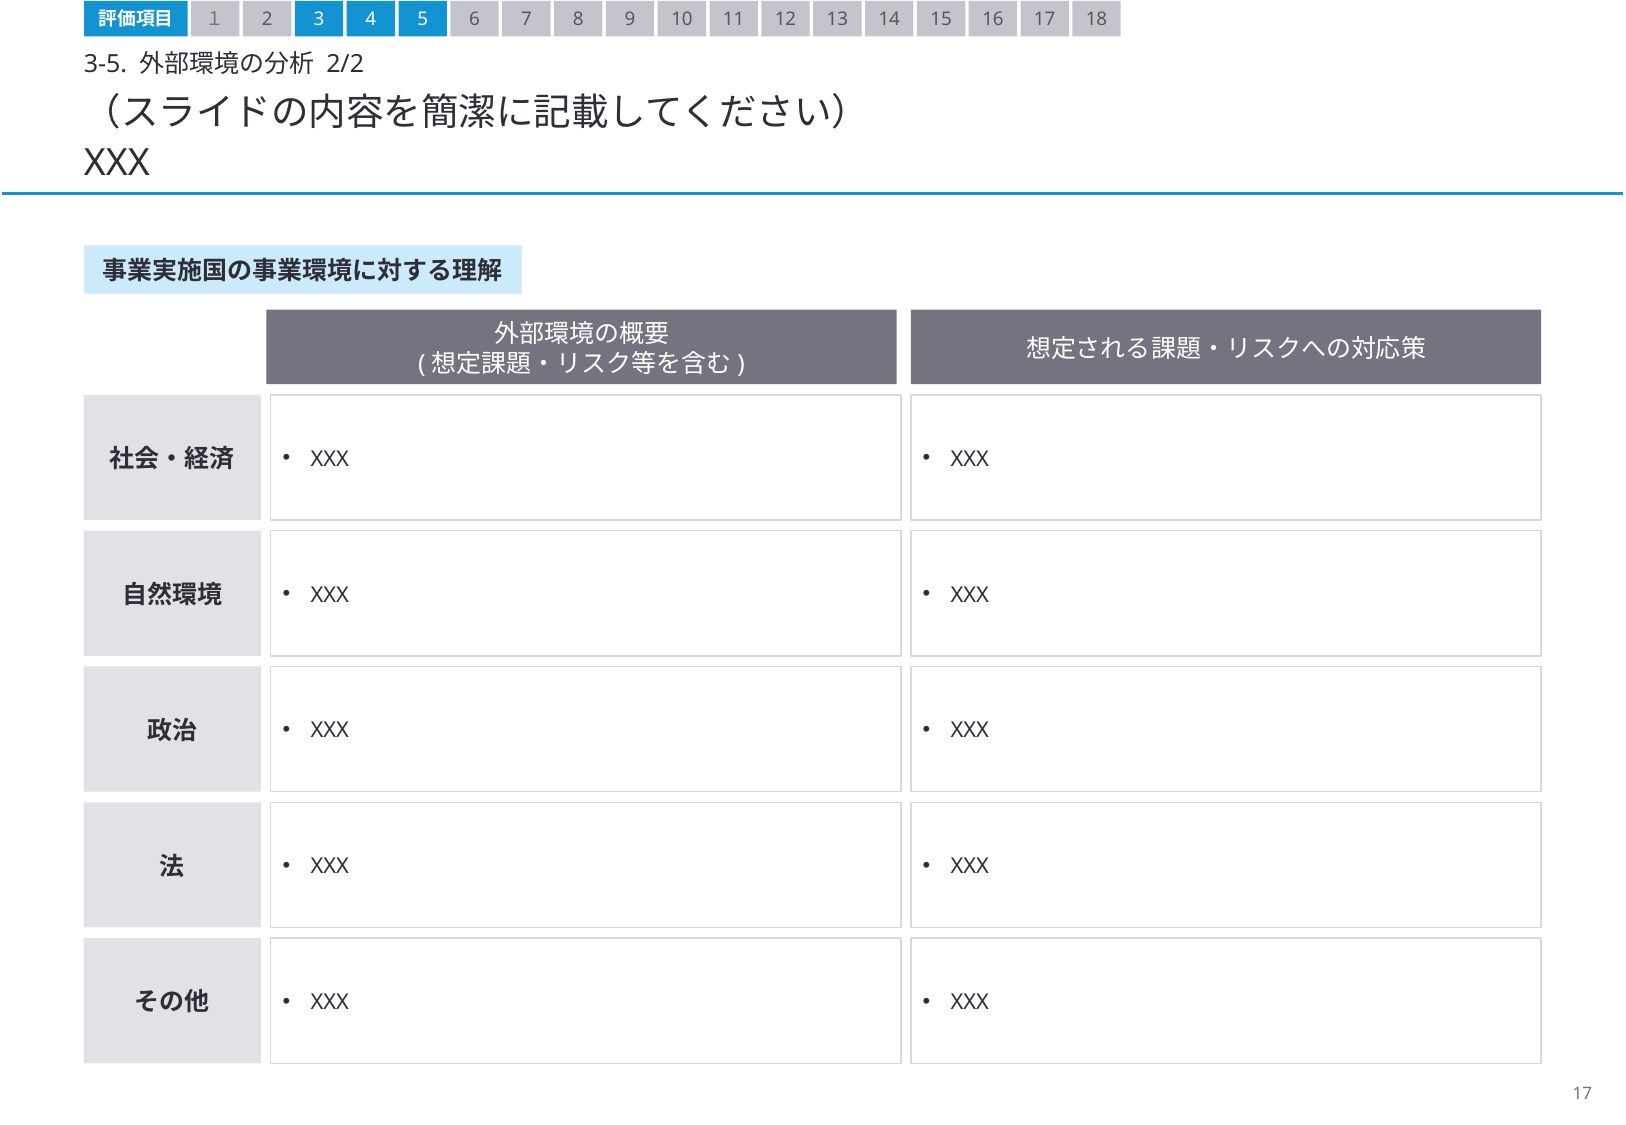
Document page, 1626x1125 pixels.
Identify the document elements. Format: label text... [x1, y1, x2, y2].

text_box 社会・経済 [83, 394, 262, 521]
text_box XXX [910, 801, 1542, 928]
text_box 外部環境の概要 (想定課題・リスク等を含む) [266, 309, 898, 385]
text_box 自然環境 [83, 530, 262, 657]
text_box 法 [83, 801, 262, 928]
text_box XXX [910, 394, 1542, 521]
text_box XXX [270, 530, 902, 657]
text_box XXX [910, 937, 1542, 1064]
text_box XXX [910, 666, 1542, 793]
list （スライドの内容を簡潔に記載してください） XXX [84, 83, 1543, 183]
text_box XXX [270, 937, 902, 1064]
text_box XXX [270, 666, 902, 793]
list 3-5. 外部環境の分析 2/2 [84, 40, 1543, 82]
text_box 政治 [83, 666, 262, 793]
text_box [83, 0, 1122, 37]
text_box 事業実施国の事業環境に対する理解 [83, 244, 522, 295]
text_box XXX [270, 801, 902, 928]
text_box XXX [910, 530, 1542, 657]
text_box その他 [83, 937, 262, 1064]
text_box 想定される課題・リスクへの対応策 [910, 309, 1542, 385]
text_box XXX [270, 394, 902, 521]
